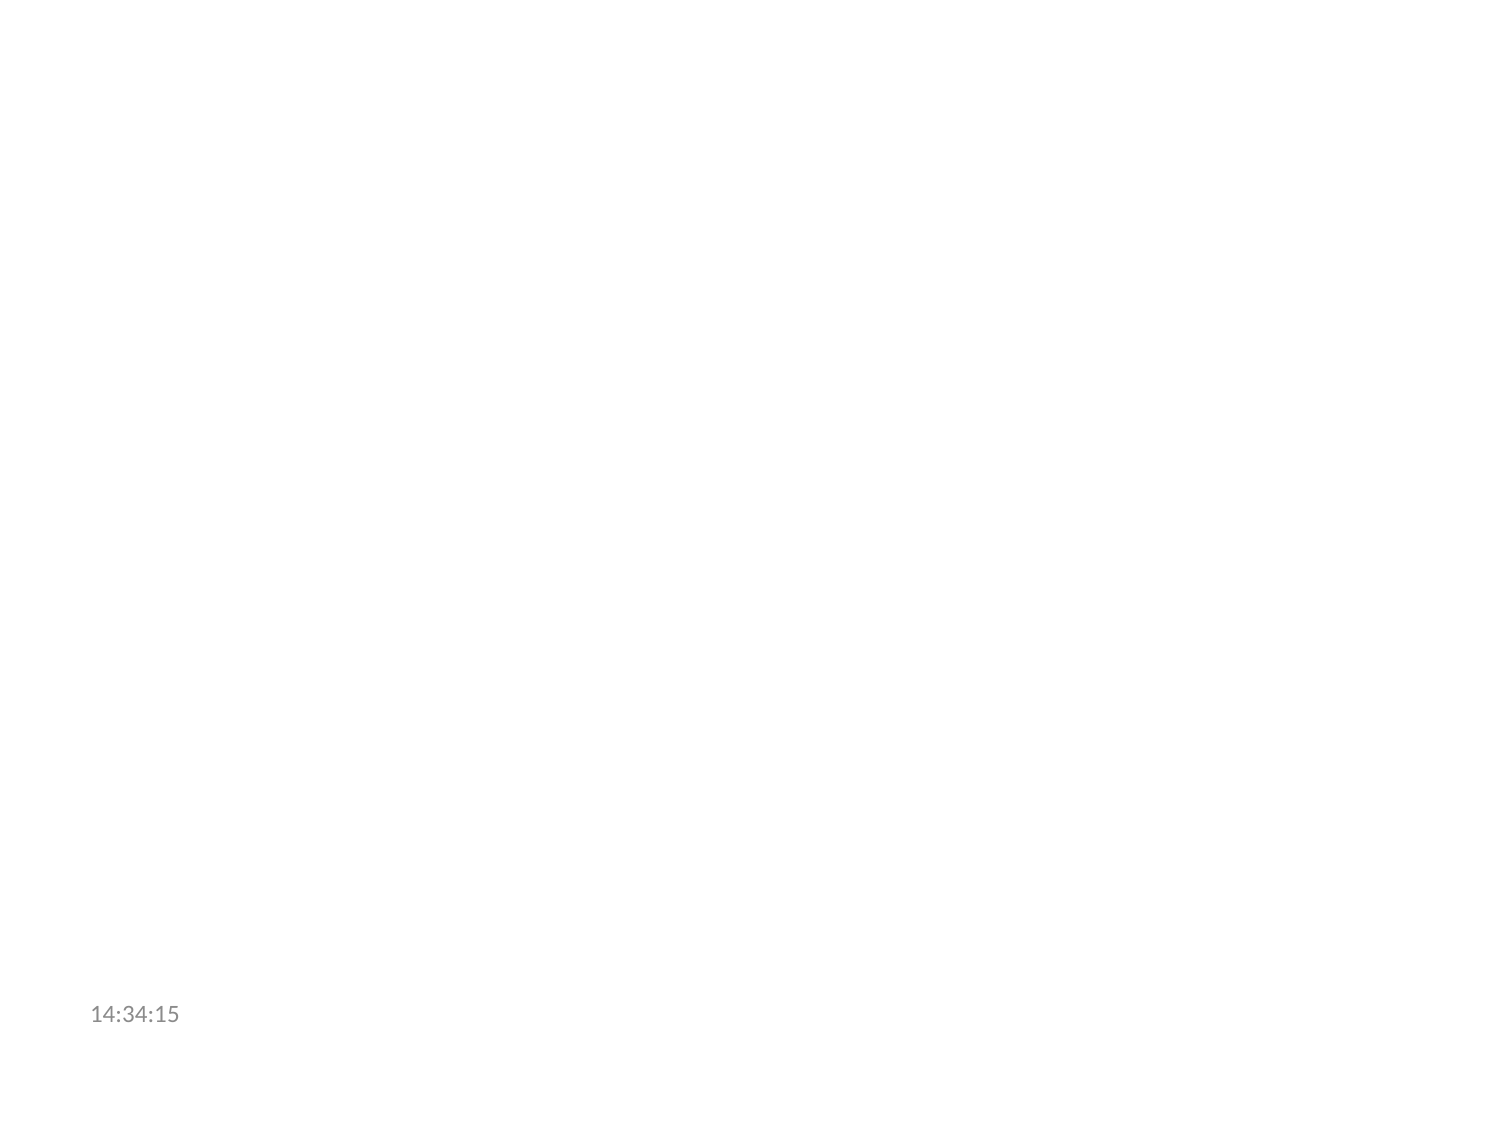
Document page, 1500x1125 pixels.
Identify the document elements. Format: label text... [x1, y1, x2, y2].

text_box 15:35:09 [75, 982, 425, 1043]
